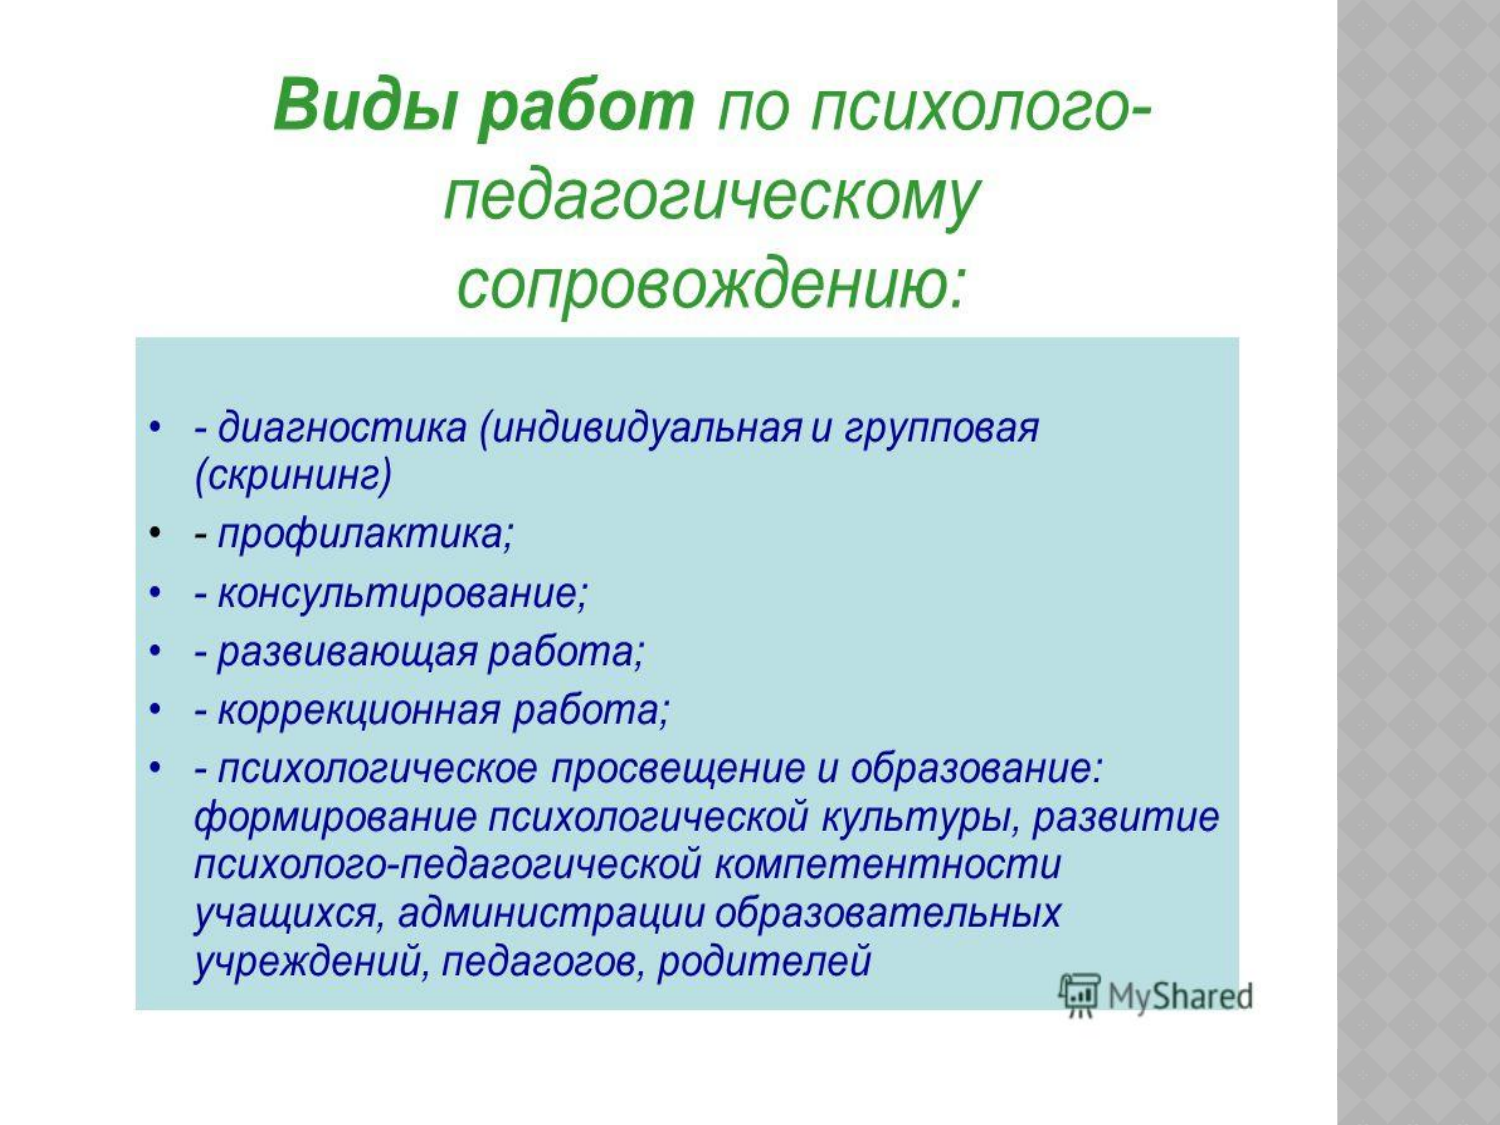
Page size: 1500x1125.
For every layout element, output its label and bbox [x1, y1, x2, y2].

list [93, 58, 1302, 1060]
